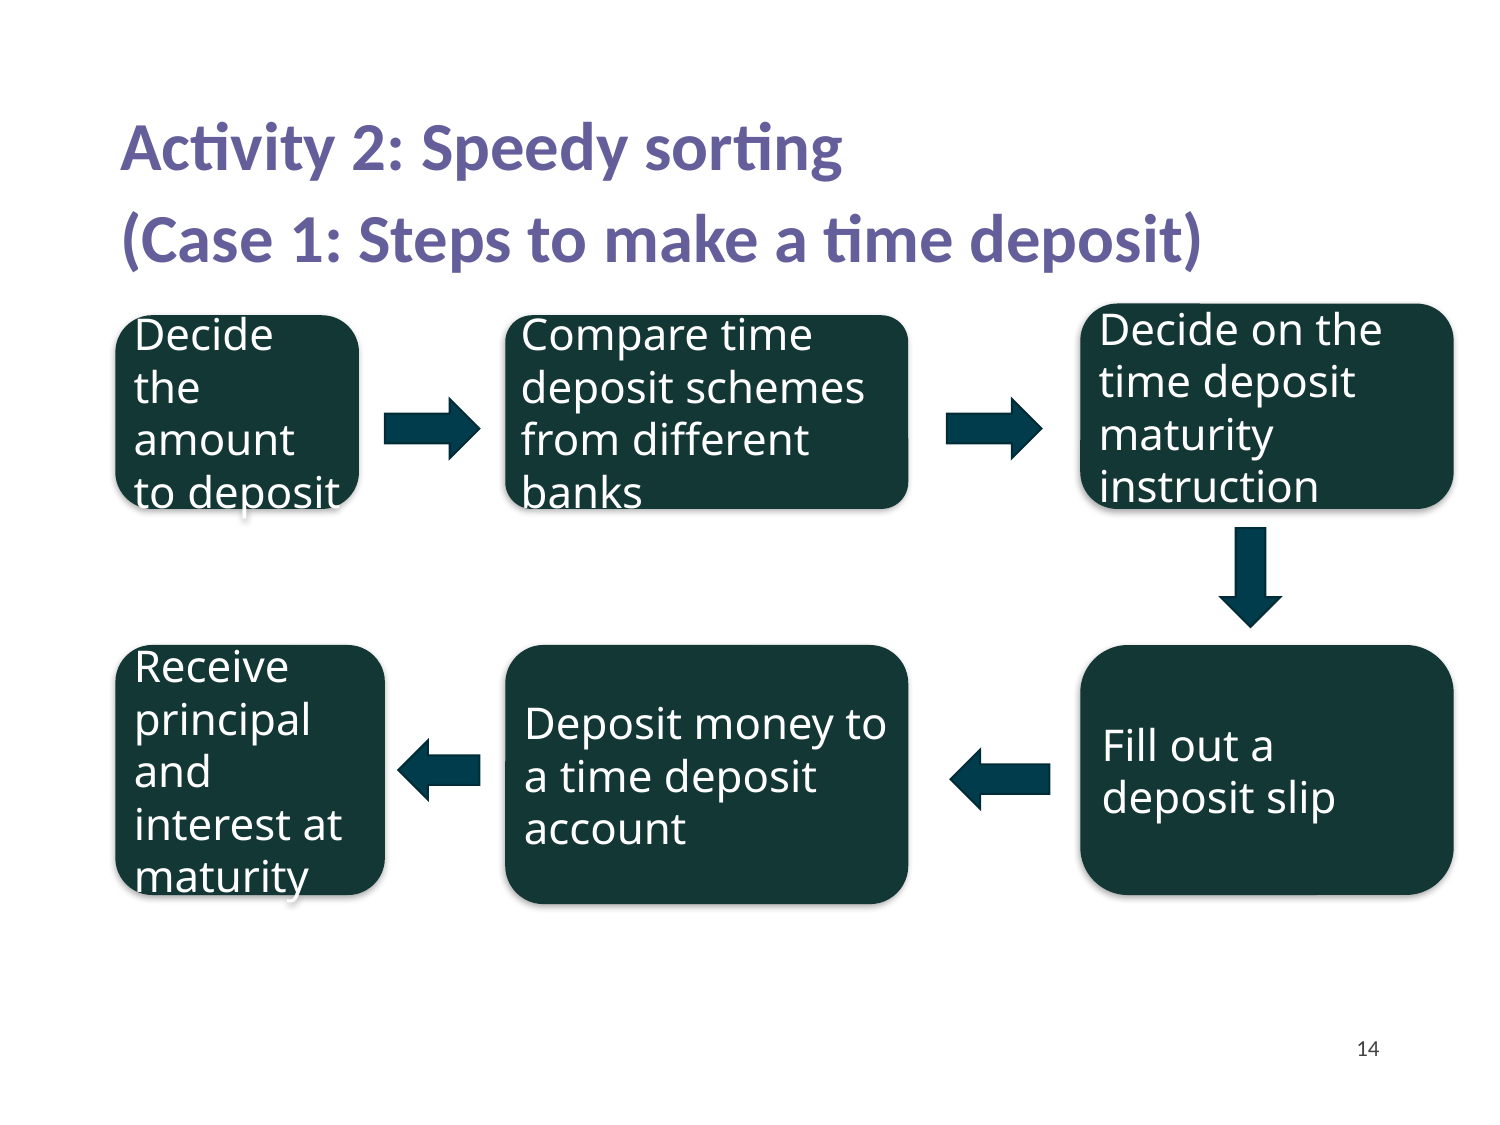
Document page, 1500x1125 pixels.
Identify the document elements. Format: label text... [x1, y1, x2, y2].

text_box [398, 740, 480, 800]
slide_number 14 [1353, 1035, 1381, 1062]
text_box [1220, 528, 1281, 627]
text_box [946, 398, 1042, 459]
text_box Fill out a deposit slip [1080, 645, 1454, 896]
text_box Decide the amount to deposit [115, 315, 359, 509]
text_box Decide on the time deposit maturity instruction [1080, 303, 1454, 509]
text_box Compare time deposit schemes from different banks [505, 315, 909, 509]
text_box Deposit money to a time deposit account [505, 644, 909, 905]
text_box Receive principal and interest at maturity [115, 644, 385, 896]
list Activity 2: Speedy sorting (Case 1: Steps to make a time deposit) [119, 113, 1381, 292]
text_box [950, 749, 1050, 809]
text_box [384, 398, 480, 459]
